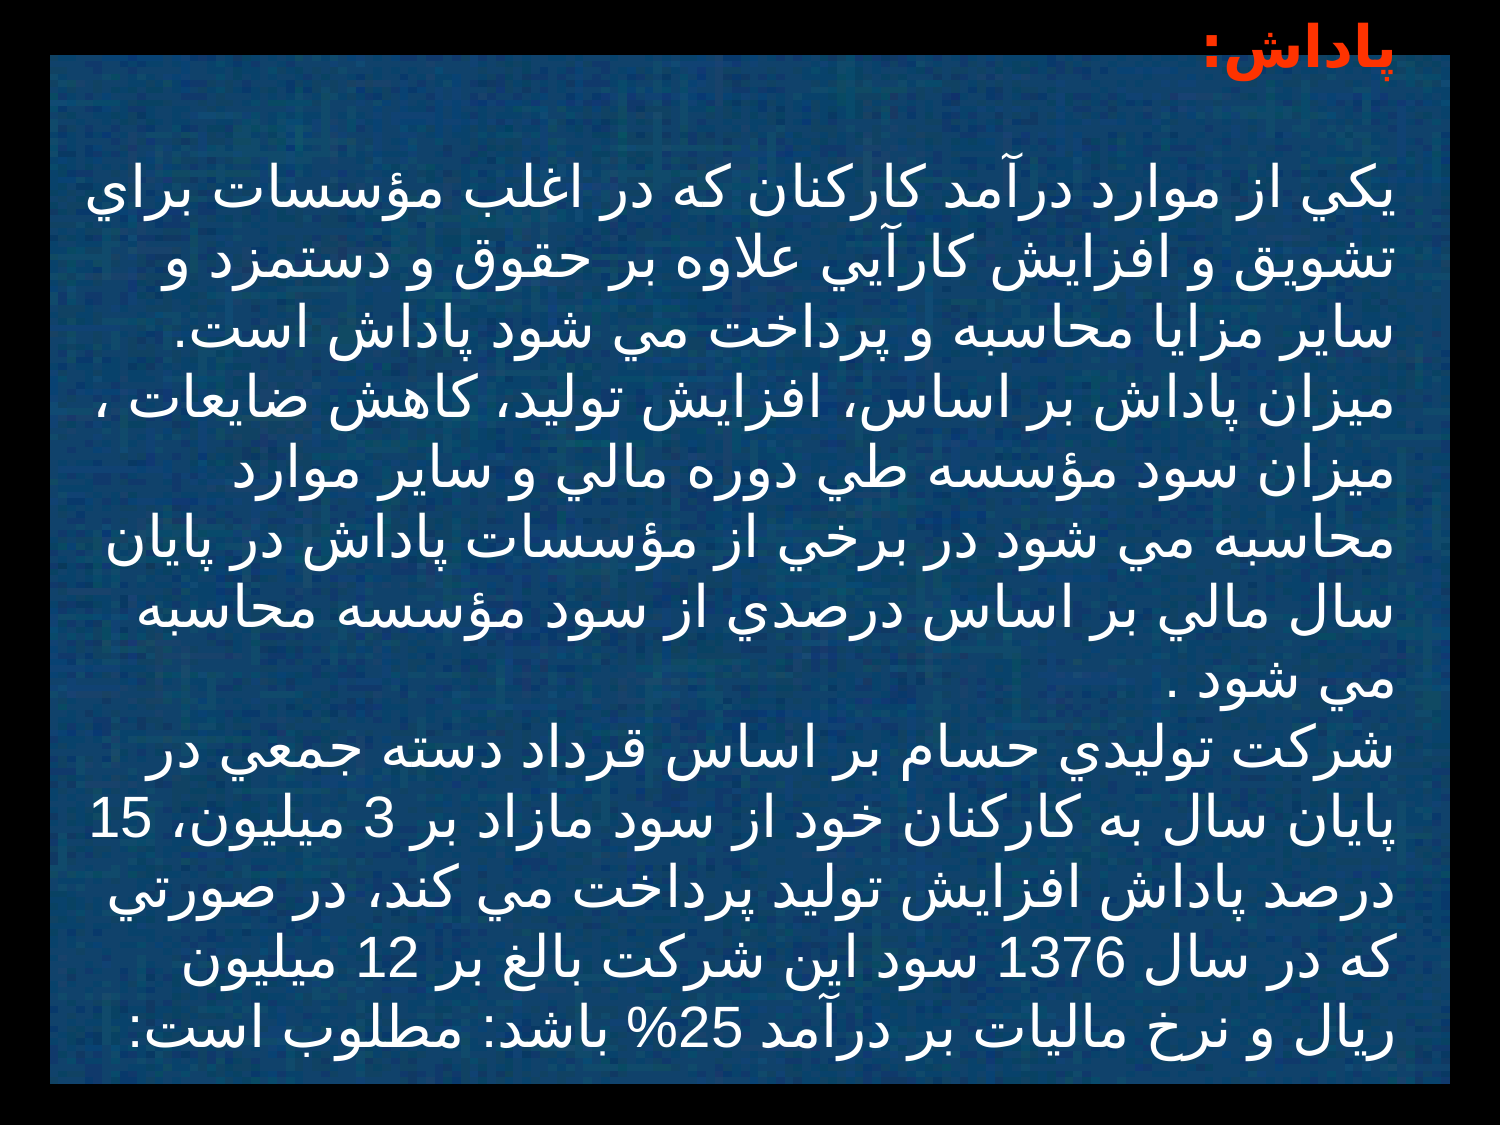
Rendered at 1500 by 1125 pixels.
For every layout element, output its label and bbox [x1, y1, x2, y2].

picture [49, 55, 1451, 1084]
